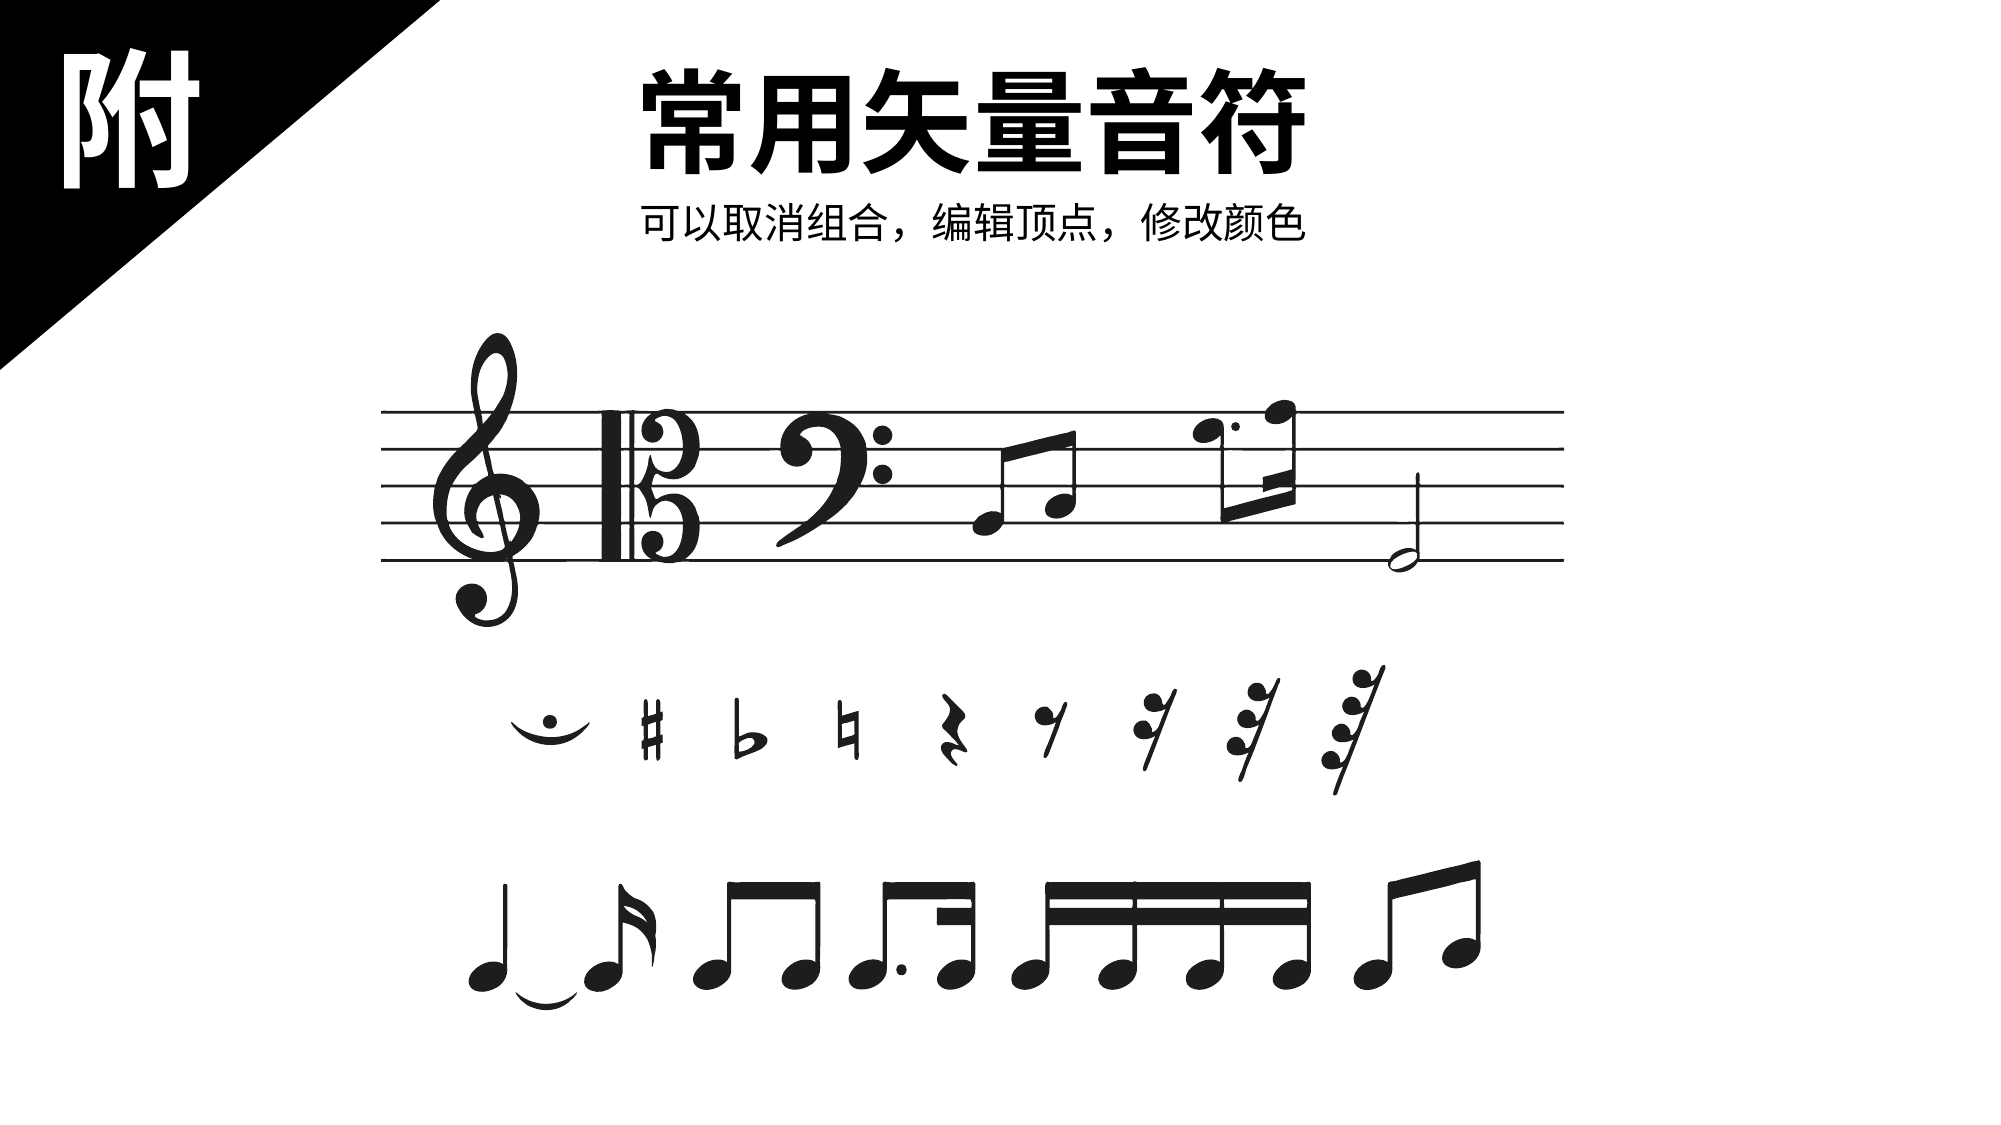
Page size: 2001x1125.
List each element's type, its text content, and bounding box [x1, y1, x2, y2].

text_box 常用矢量音符 [620, 44, 1326, 195]
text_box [510, 663, 1388, 797]
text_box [465, 859, 1481, 1011]
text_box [381, 332, 1565, 630]
text_box [0, 0, 442, 372]
text_box 可以取消组合，编辑顶点，修改颜色 [624, 189, 1323, 255]
text_box 附 [39, 18, 219, 213]
